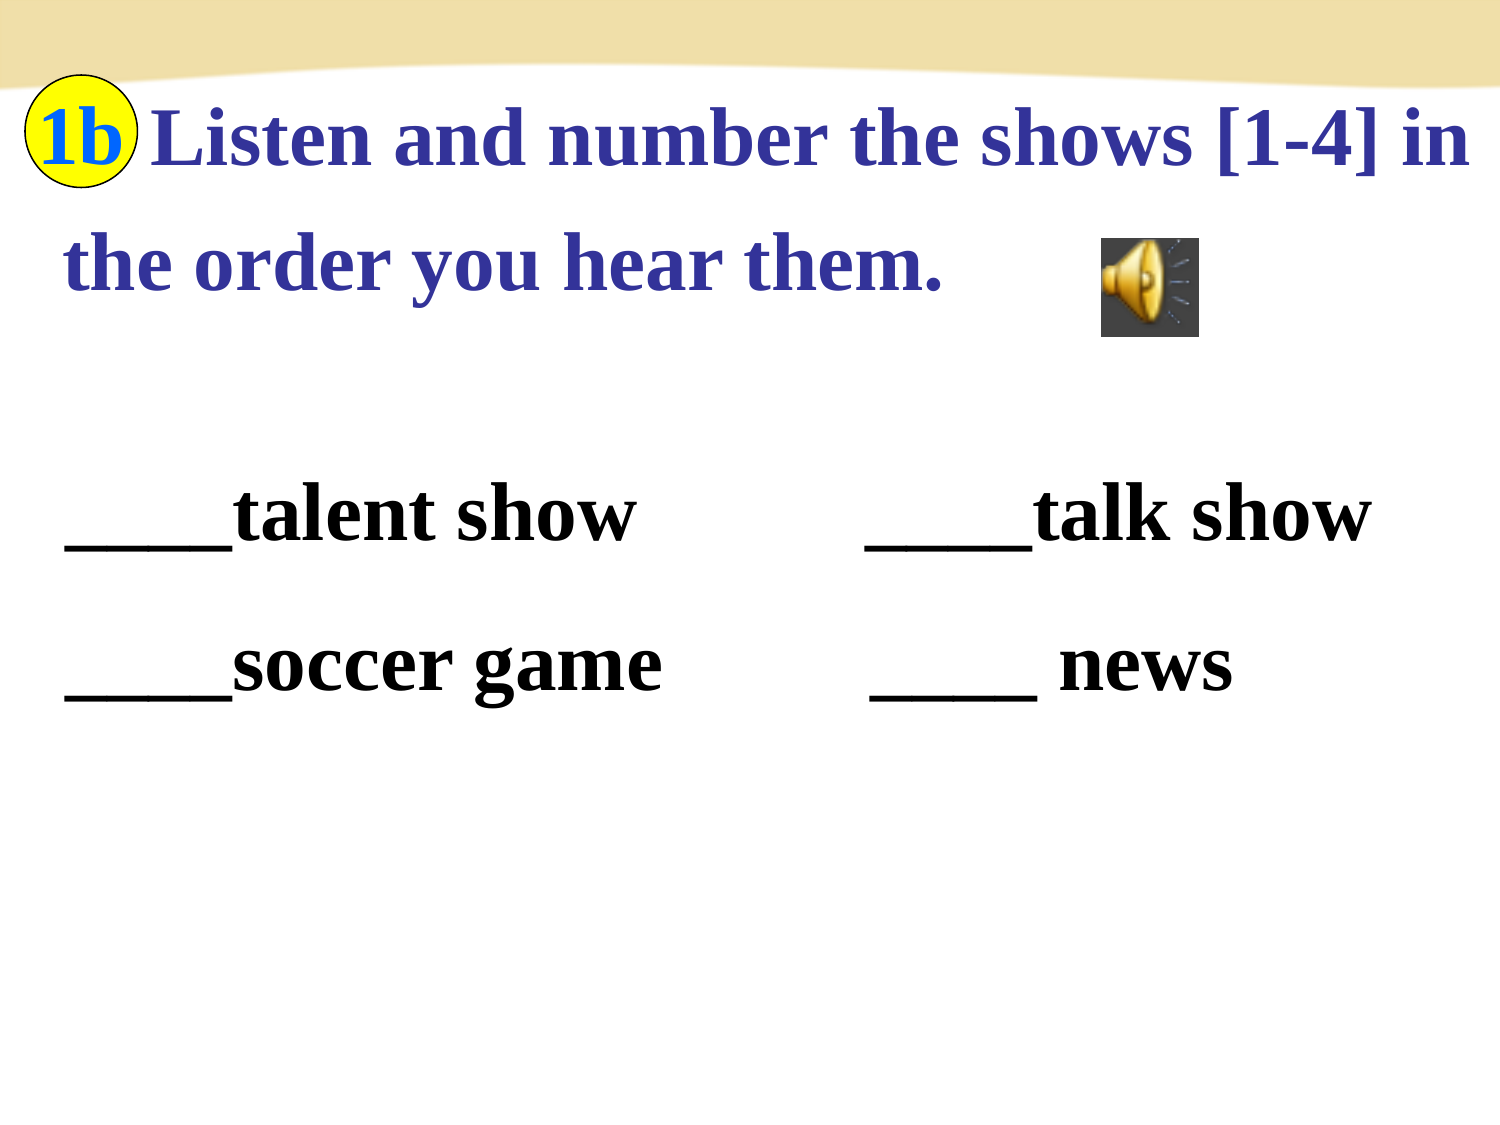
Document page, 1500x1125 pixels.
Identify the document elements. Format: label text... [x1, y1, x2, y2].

text_box 1b [24, 75, 138, 188]
text_box 1b Listen and number the shows [1-4] in the order you hear them. [26, 50, 1488, 440]
text_box ____talent show ____talk show ____soccer game ____ news [50, 399, 1500, 865]
picture [1099, 237, 1201, 338]
picture [0, 0, 1500, 1125]
